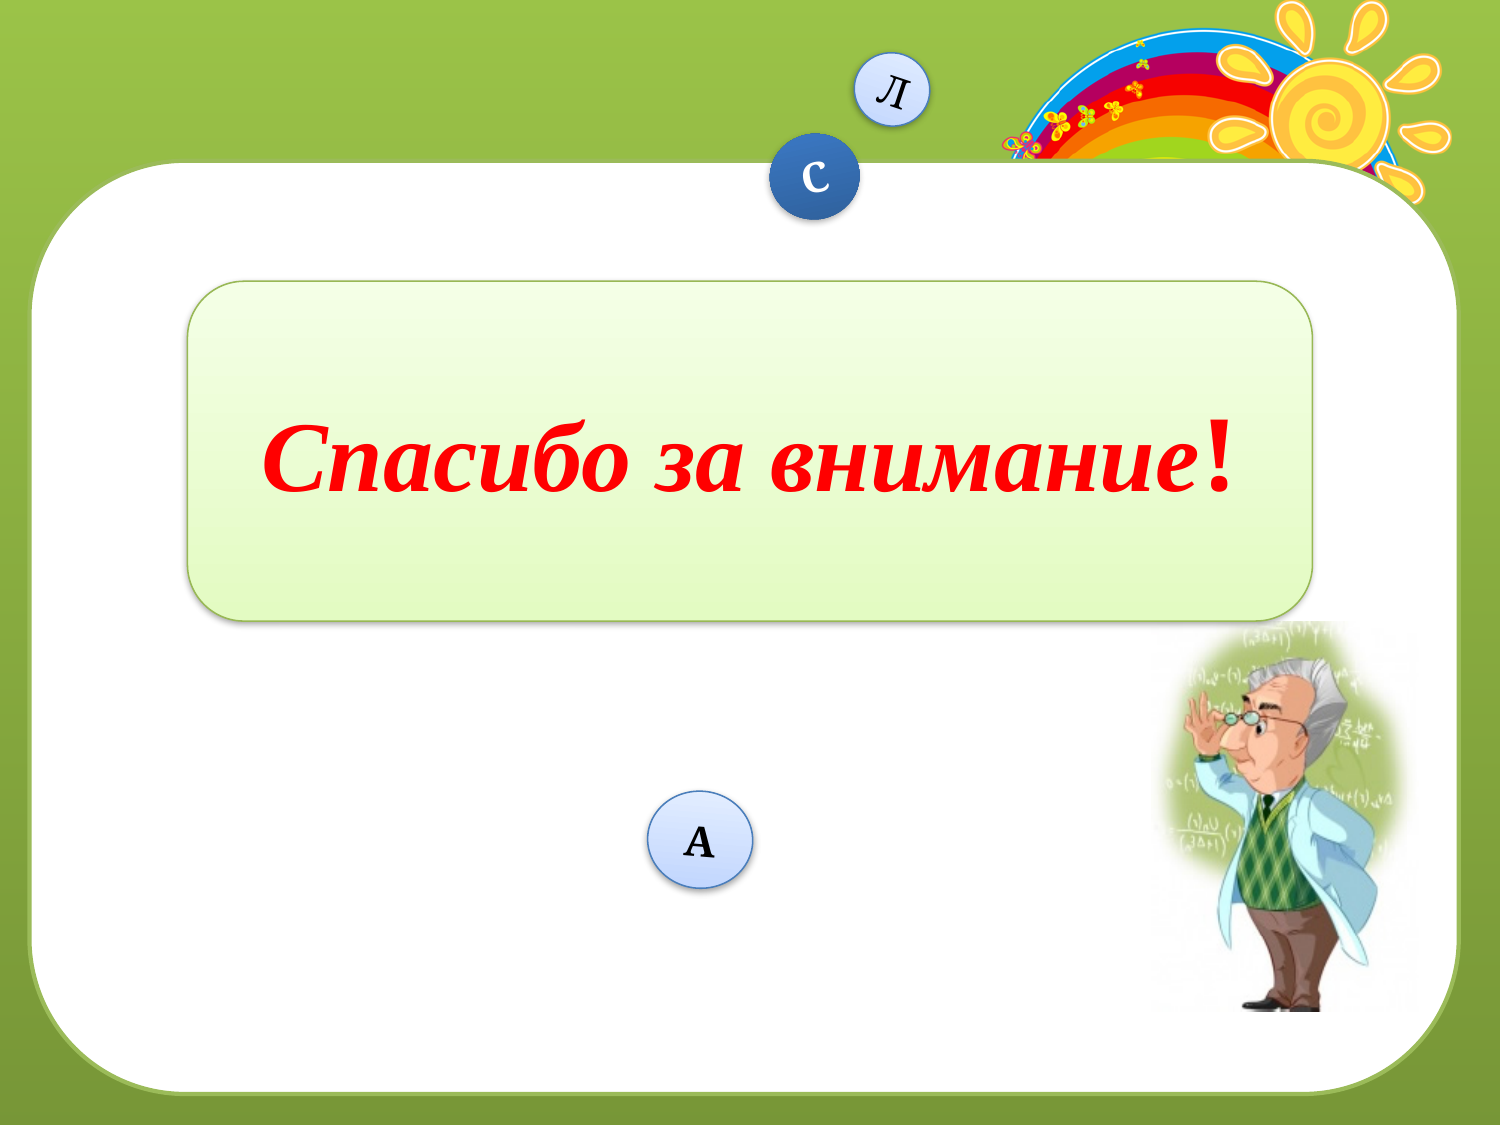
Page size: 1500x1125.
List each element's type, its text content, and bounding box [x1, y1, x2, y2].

text_box [27, 158, 1461, 1097]
picture [962, 0, 1452, 462]
text_box Л [853, 52, 931, 127]
text_box Спасибо за внимание! [186, 280, 1314, 622]
text_box А [646, 790, 754, 890]
picture [1151, 621, 1419, 1012]
text_box С [769, 133, 860, 220]
text_box [0, 0, 1500, 1125]
